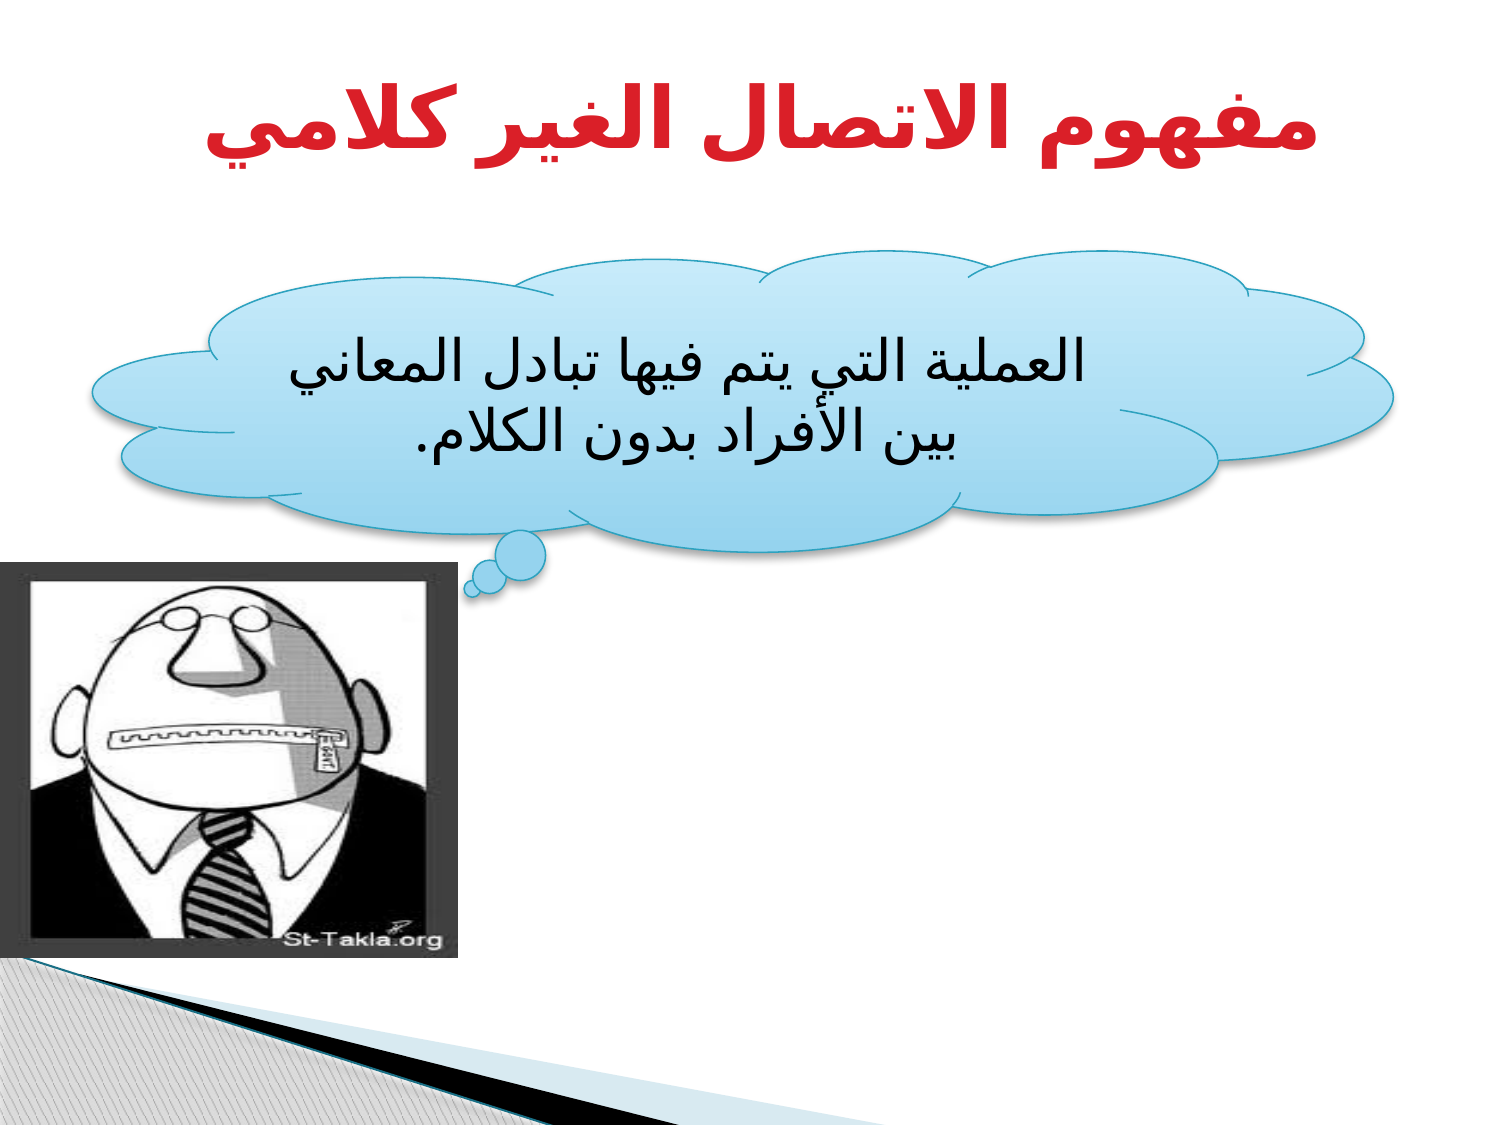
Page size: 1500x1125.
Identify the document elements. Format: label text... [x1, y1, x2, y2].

text_box العملية التي يتم فيها تبادل المعاني بين الأفراد بدون الكلام. [91, 250, 1395, 598]
title مفهوم الاتصال الغير كلامي [88, 20, 1439, 209]
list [0, 562, 458, 958]
